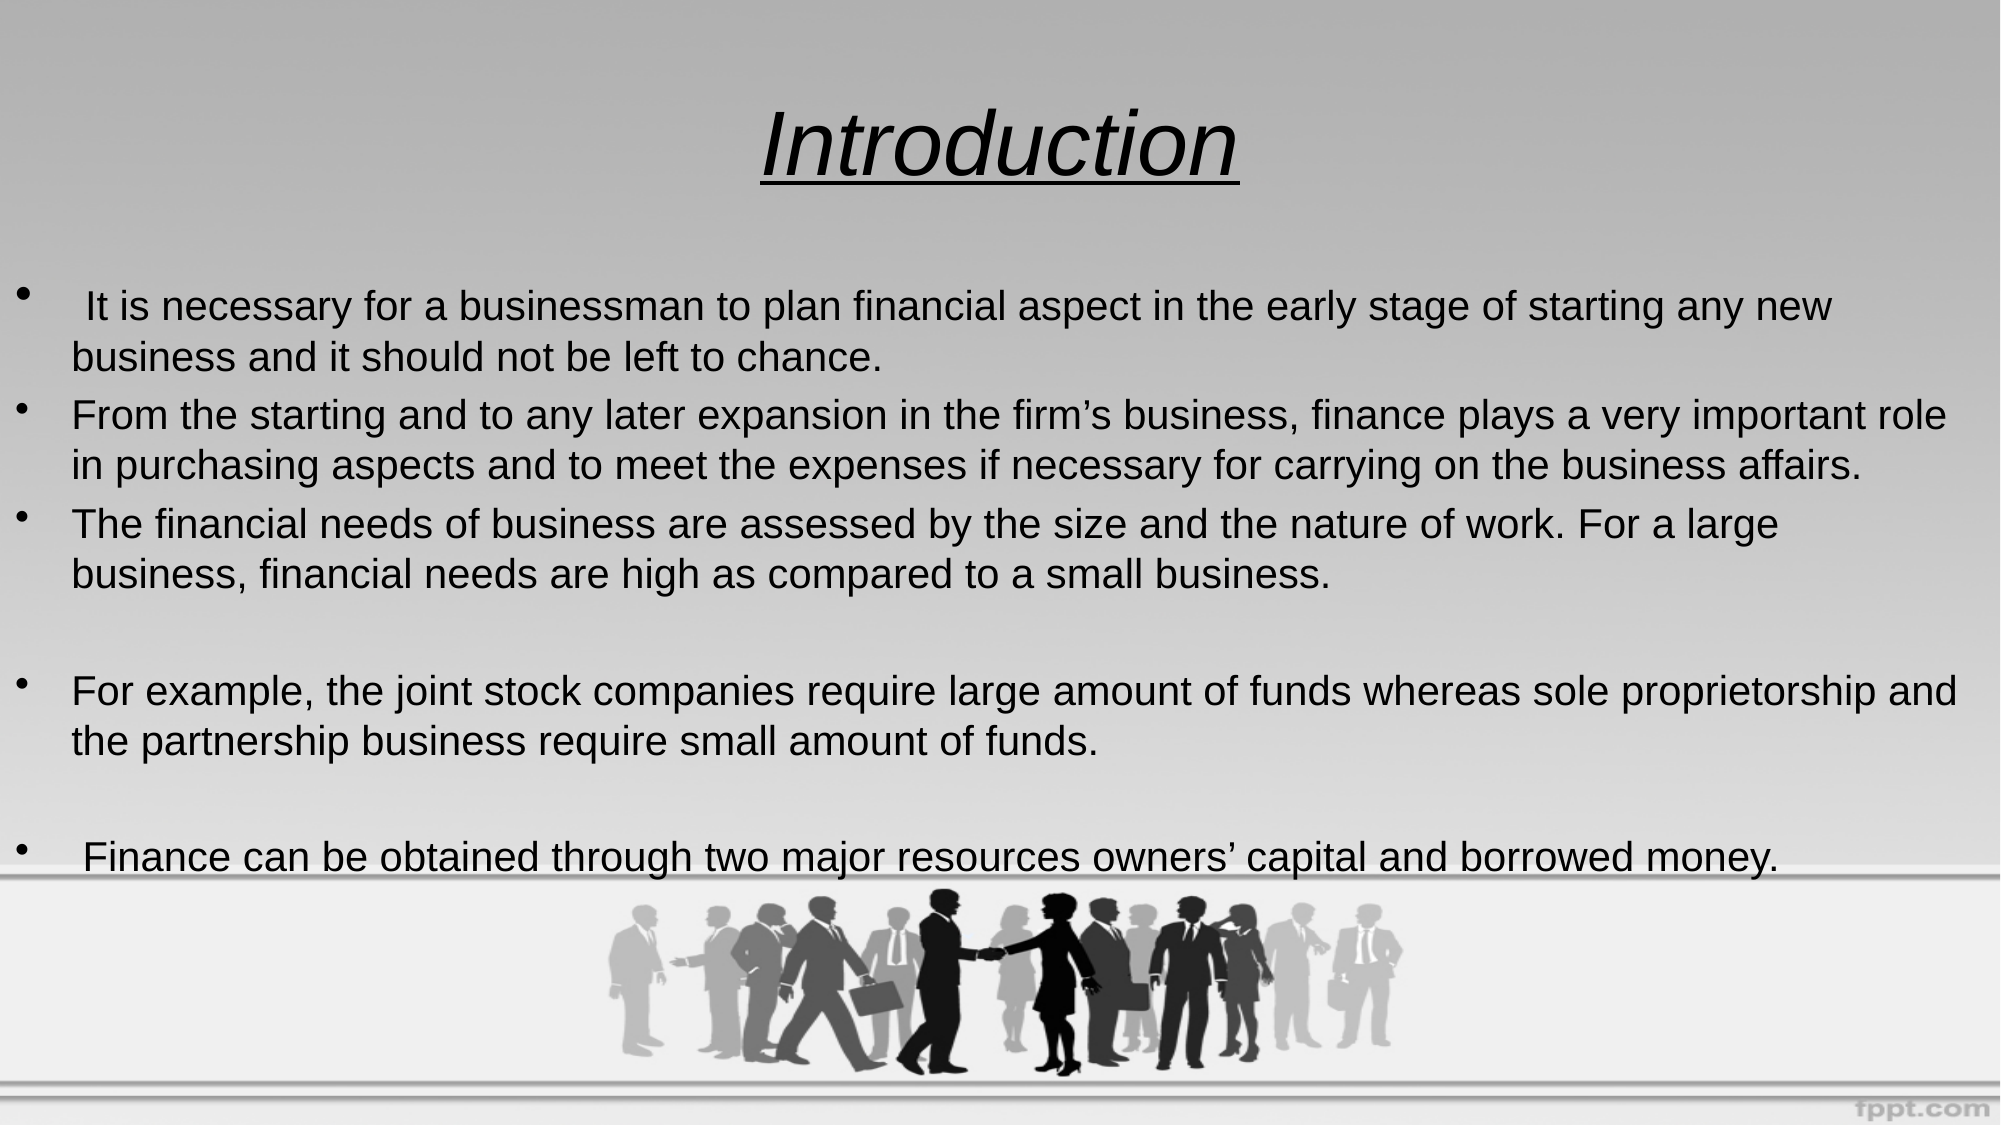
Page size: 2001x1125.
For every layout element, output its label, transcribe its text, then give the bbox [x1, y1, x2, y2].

picture [0, 0, 2001, 1125]
list It is necessary for a businessman to plan financial aspect in the early stage of starting any new business and it should not be left to chance. From the starting and to any later expansion in the firm’s business, finance plays a very important role in purchasing aspects and to meet the expenses if necessary for carrying on the business affairs. The financial needs of business are assessed by the size and the nature of work. For a large business, financial needs are high as compared to a small business. For example, the joint stock companies require large amount of funds whereas sole proprietorship and the partnership business require small amount of funds. Finance can be obtained through two major resources owners’ capital and borrowed money. [0, 262, 1976, 1005]
title Introduction [99, 45, 1900, 233]
